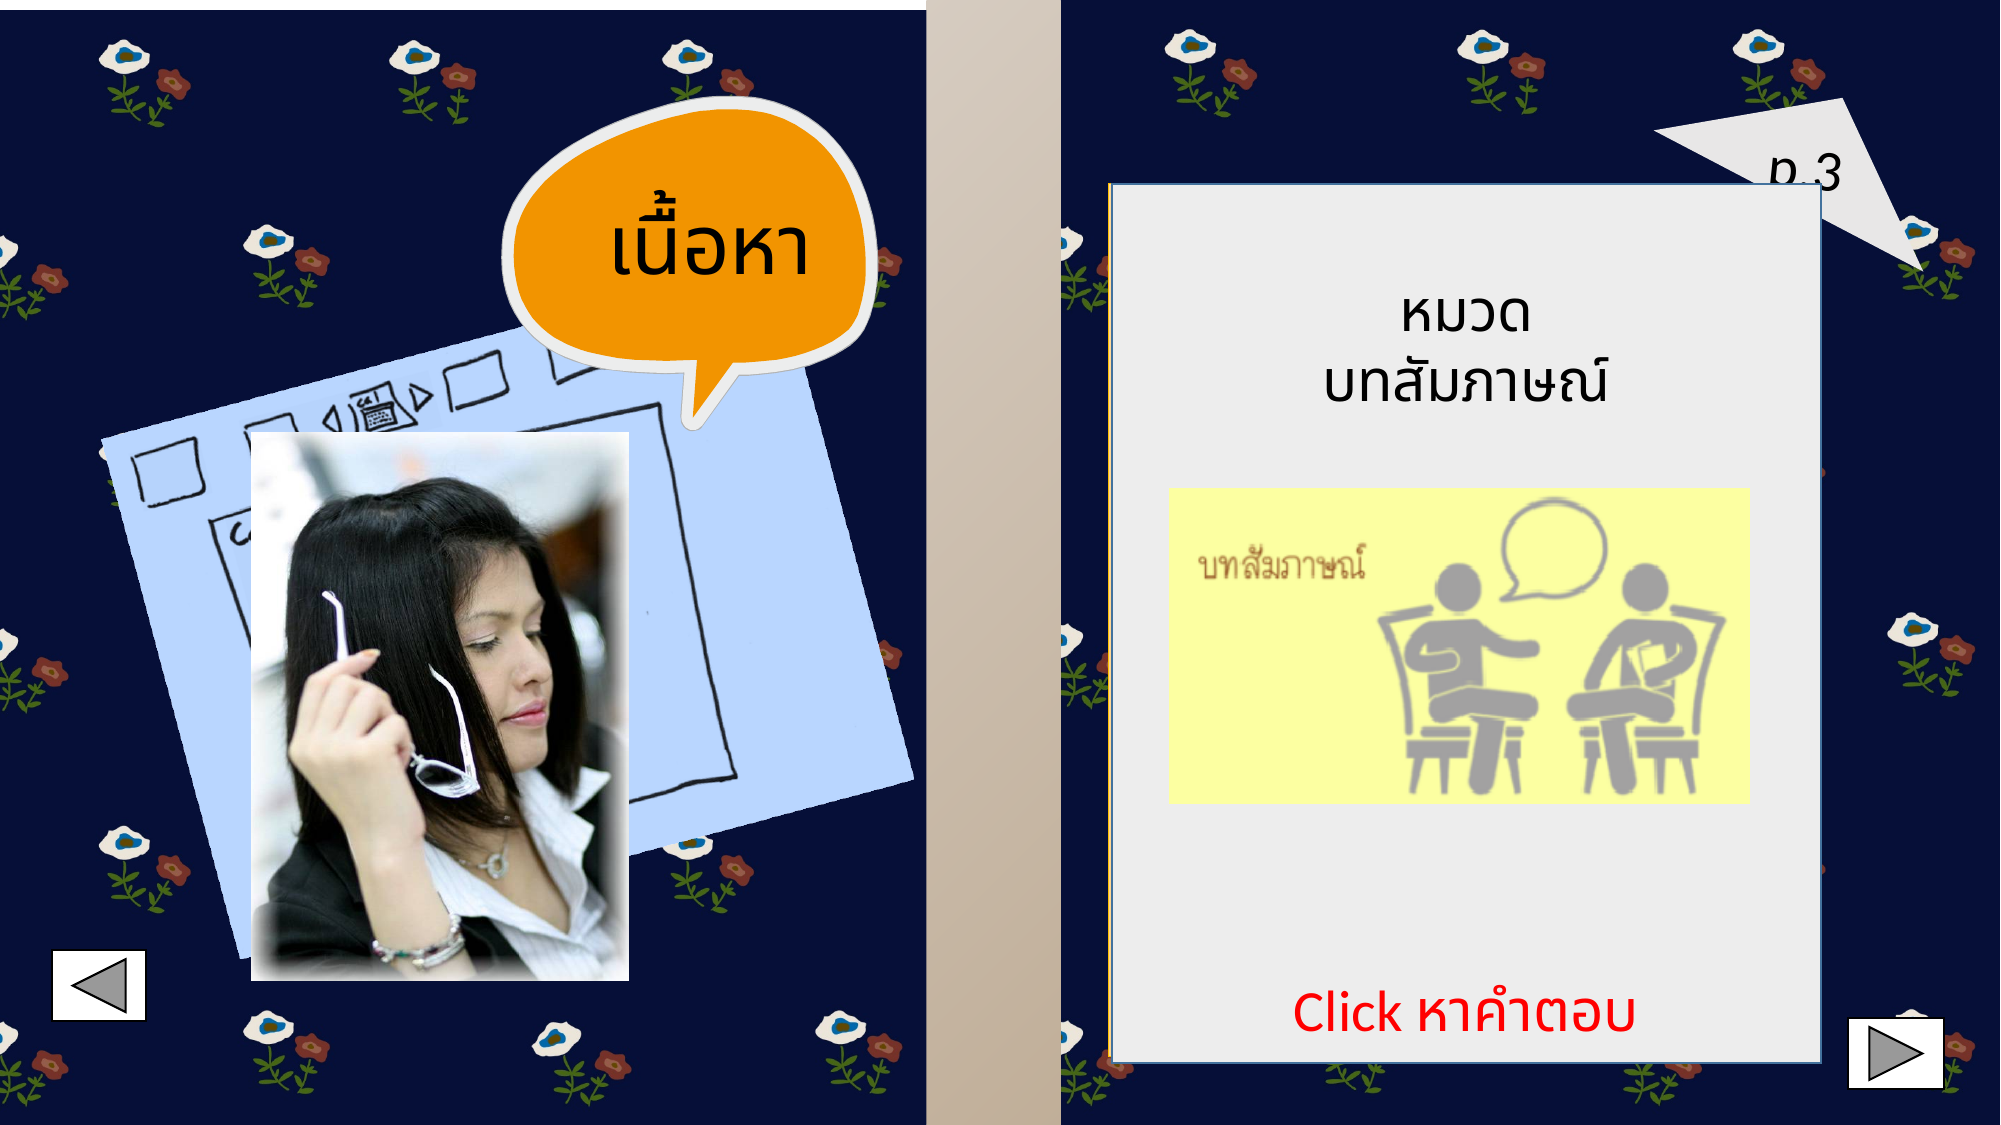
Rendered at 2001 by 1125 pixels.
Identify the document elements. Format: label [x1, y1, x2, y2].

picture [0, 10, 927, 1125]
picture [1060, 0, 2000, 1125]
text_box [501, 95, 879, 432]
text_box [925, 0, 1060, 1125]
